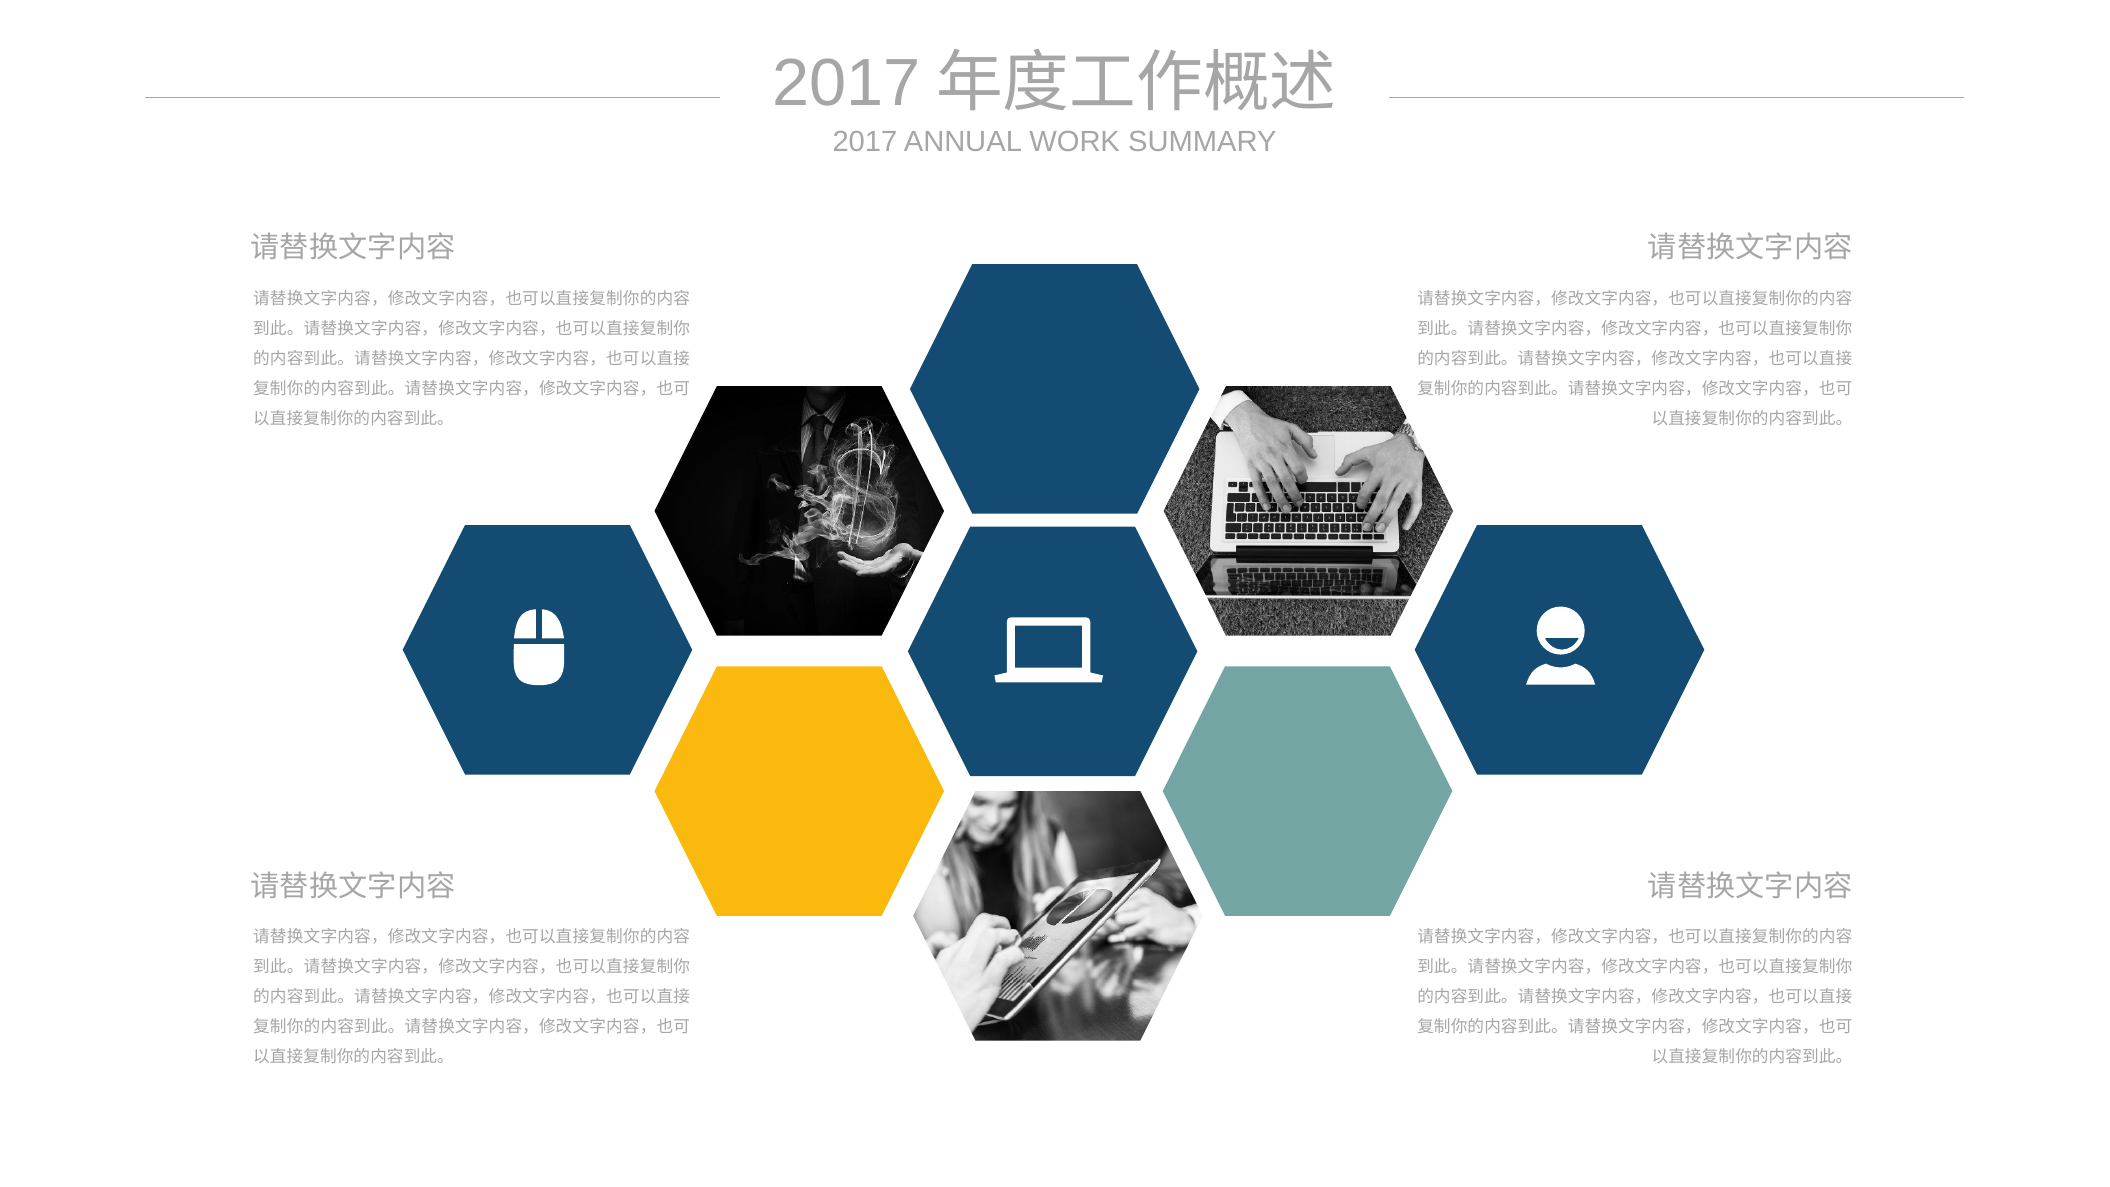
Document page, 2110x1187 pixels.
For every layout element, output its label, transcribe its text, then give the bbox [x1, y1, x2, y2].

text_box 2017年度工作概述 [730, 98, 1379, 119]
text_box 请替换文字内容 [1573, 866, 1853, 902]
text_box 请替换文字内容，修改文字内容，也可以直接复制你的内容到此。请替换文字内容，修改文字内容，也可以直接复制你的内容到此。请替换文字内容，修改文字内容，也可以直接复制你的内容到此。请替换文字内容，修改文字内容，也可以直接复制你的内容到此。 [253, 278, 691, 428]
text_box 请替换文字内容 [250, 228, 531, 264]
text_box 2017年度工作概述 [730, 38, 1379, 96]
text_box 请替换文字内容，修改文字内容，也可以直接复制你的内容到此。请替换文字内容，修改文字内容，也可以直接复制你的内容到此。请替换文字内容，修改文字内容，也可以直接复制你的内容到此。请替换文字内容，修改文字内容，也可以直接复制你的内容到此。 [1415, 916, 1853, 1067]
text_box 2017 ANNUAL WORK SUMMARY [824, 122, 1285, 158]
text_box [912, 790, 1204, 1042]
text_box 请替换文字内容 [1573, 228, 1853, 264]
text_box [1161, 777, 1454, 917]
text_box 请替换文字内容，修改文字内容，也可以直接复制你的内容到此。请替换文字内容，修改文字内容，也可以直接复制你的内容到此。请替换文字内容，修改文字内容，也可以直接复制你的内容到此。请替换文字内容，修改文字内容，也可以直接复制你的内容到此。 [253, 916, 691, 1067]
text_box [653, 385, 946, 524]
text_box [402, 524, 1705, 777]
text_box 请替换文字内容，修改文字内容，也可以直接复制你的内容到此。请替换文字内容，修改文字内容，也可以直接复制你的内容到此。请替换文字内容，修改文字内容，也可以直接复制你的内容到此。请替换文字内容，修改文字内容，也可以直接复制你的内容到此。 [1415, 278, 1853, 428]
text_box [653, 777, 946, 917]
text_box 请替换文字内容 [250, 866, 531, 902]
text_box [908, 263, 1201, 515]
text_box [1162, 385, 1455, 524]
